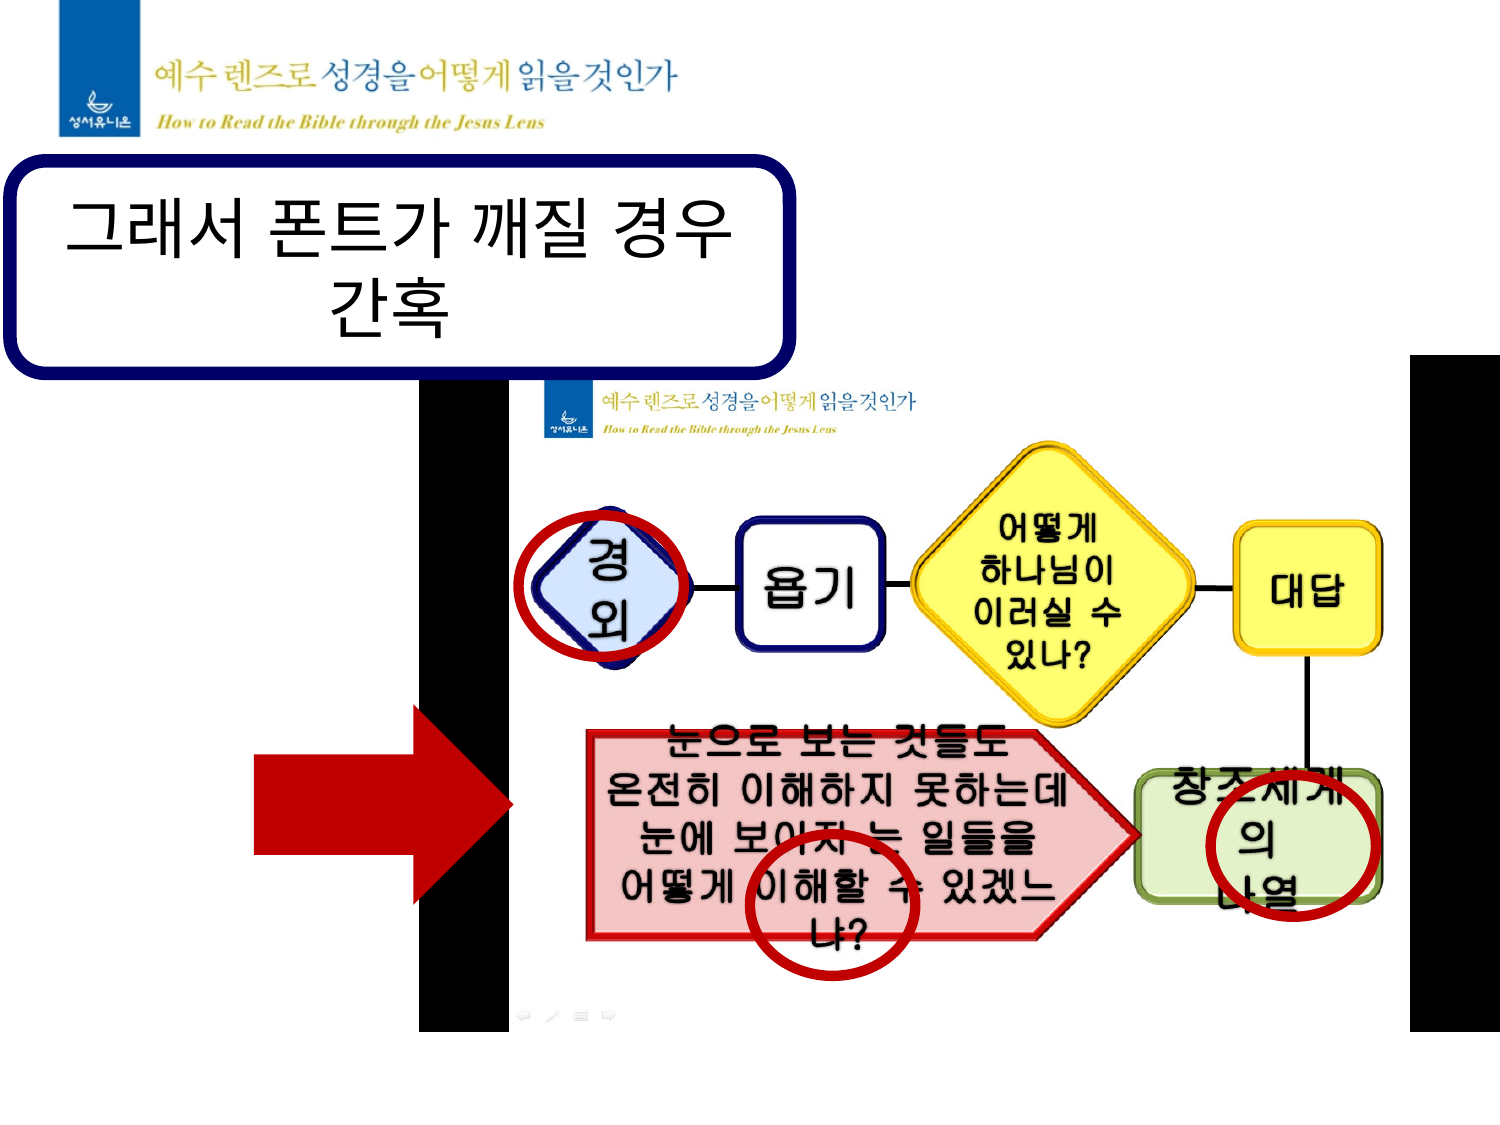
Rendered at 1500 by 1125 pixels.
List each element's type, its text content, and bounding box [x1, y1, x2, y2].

text_box [251, 702, 413, 907]
picture [0, 0, 1500, 1056]
text_box 그래서 폰트가 깨질 경우 간혹 [7, 158, 792, 376]
